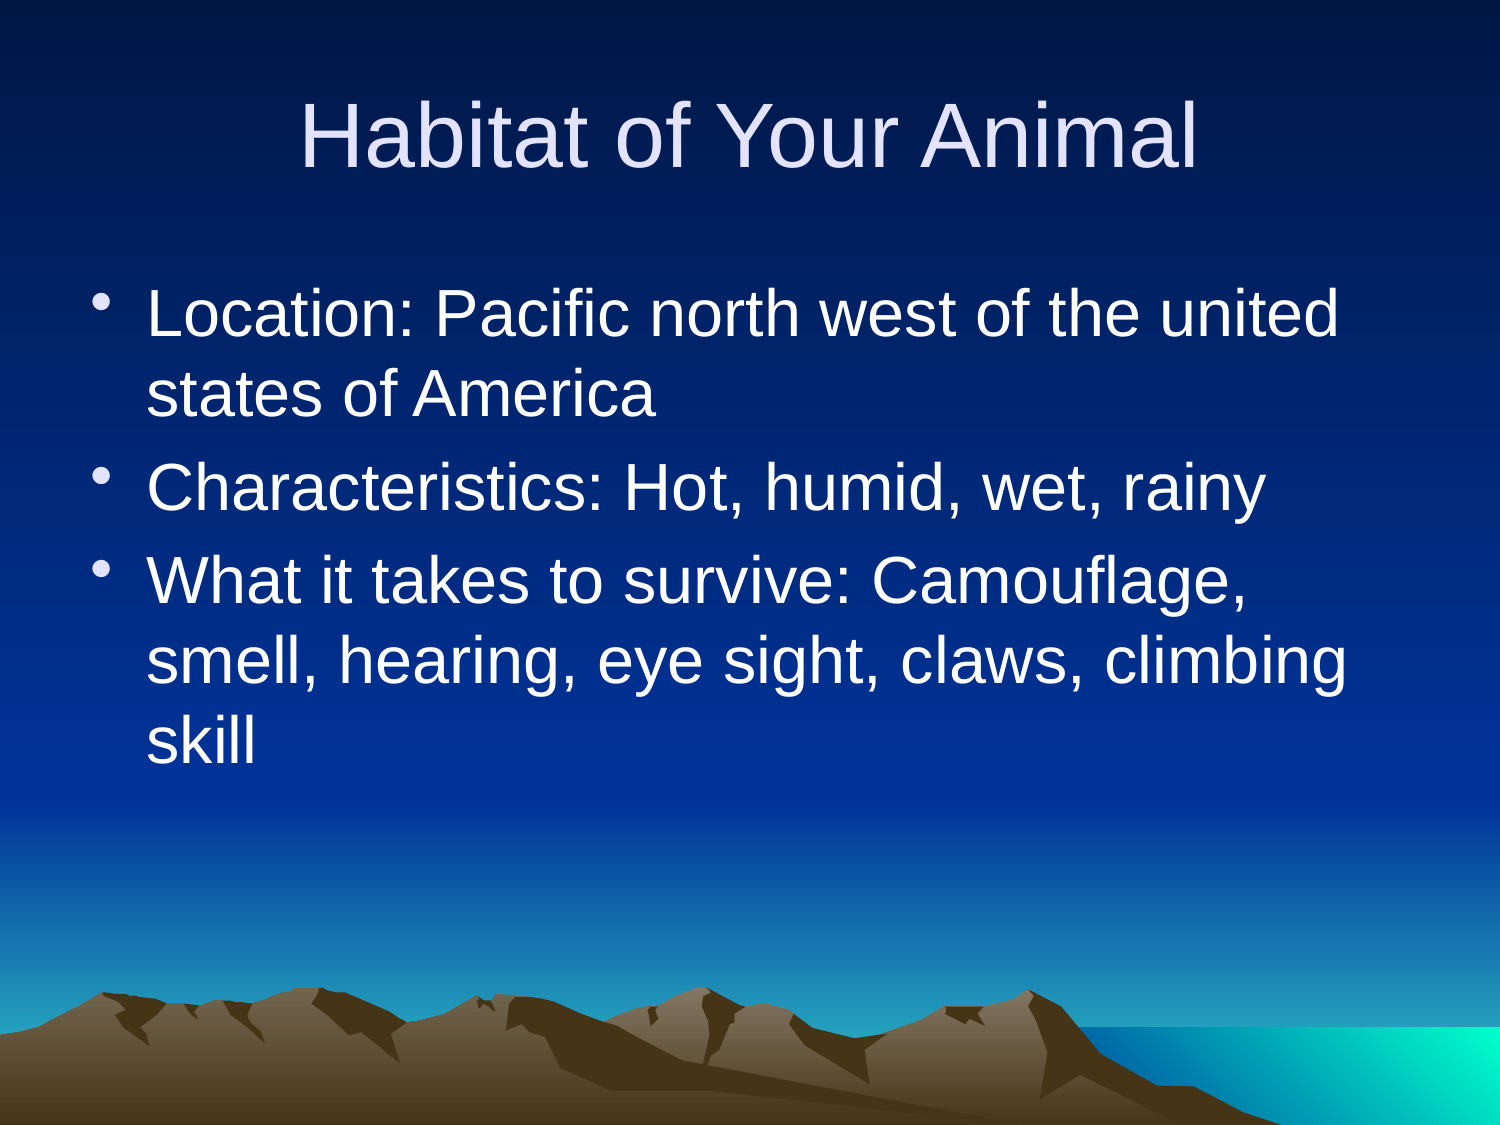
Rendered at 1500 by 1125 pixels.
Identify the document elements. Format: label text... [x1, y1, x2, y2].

title Habitat of Your Animal [74, 37, 1426, 226]
list Location: Pacific north west of the united states of America Characteristics: Hot, humid, wet, rainy What it takes to survive: Camouflage, smell, hearing, eye sight, claws, climbing skill [74, 262, 1426, 1001]
